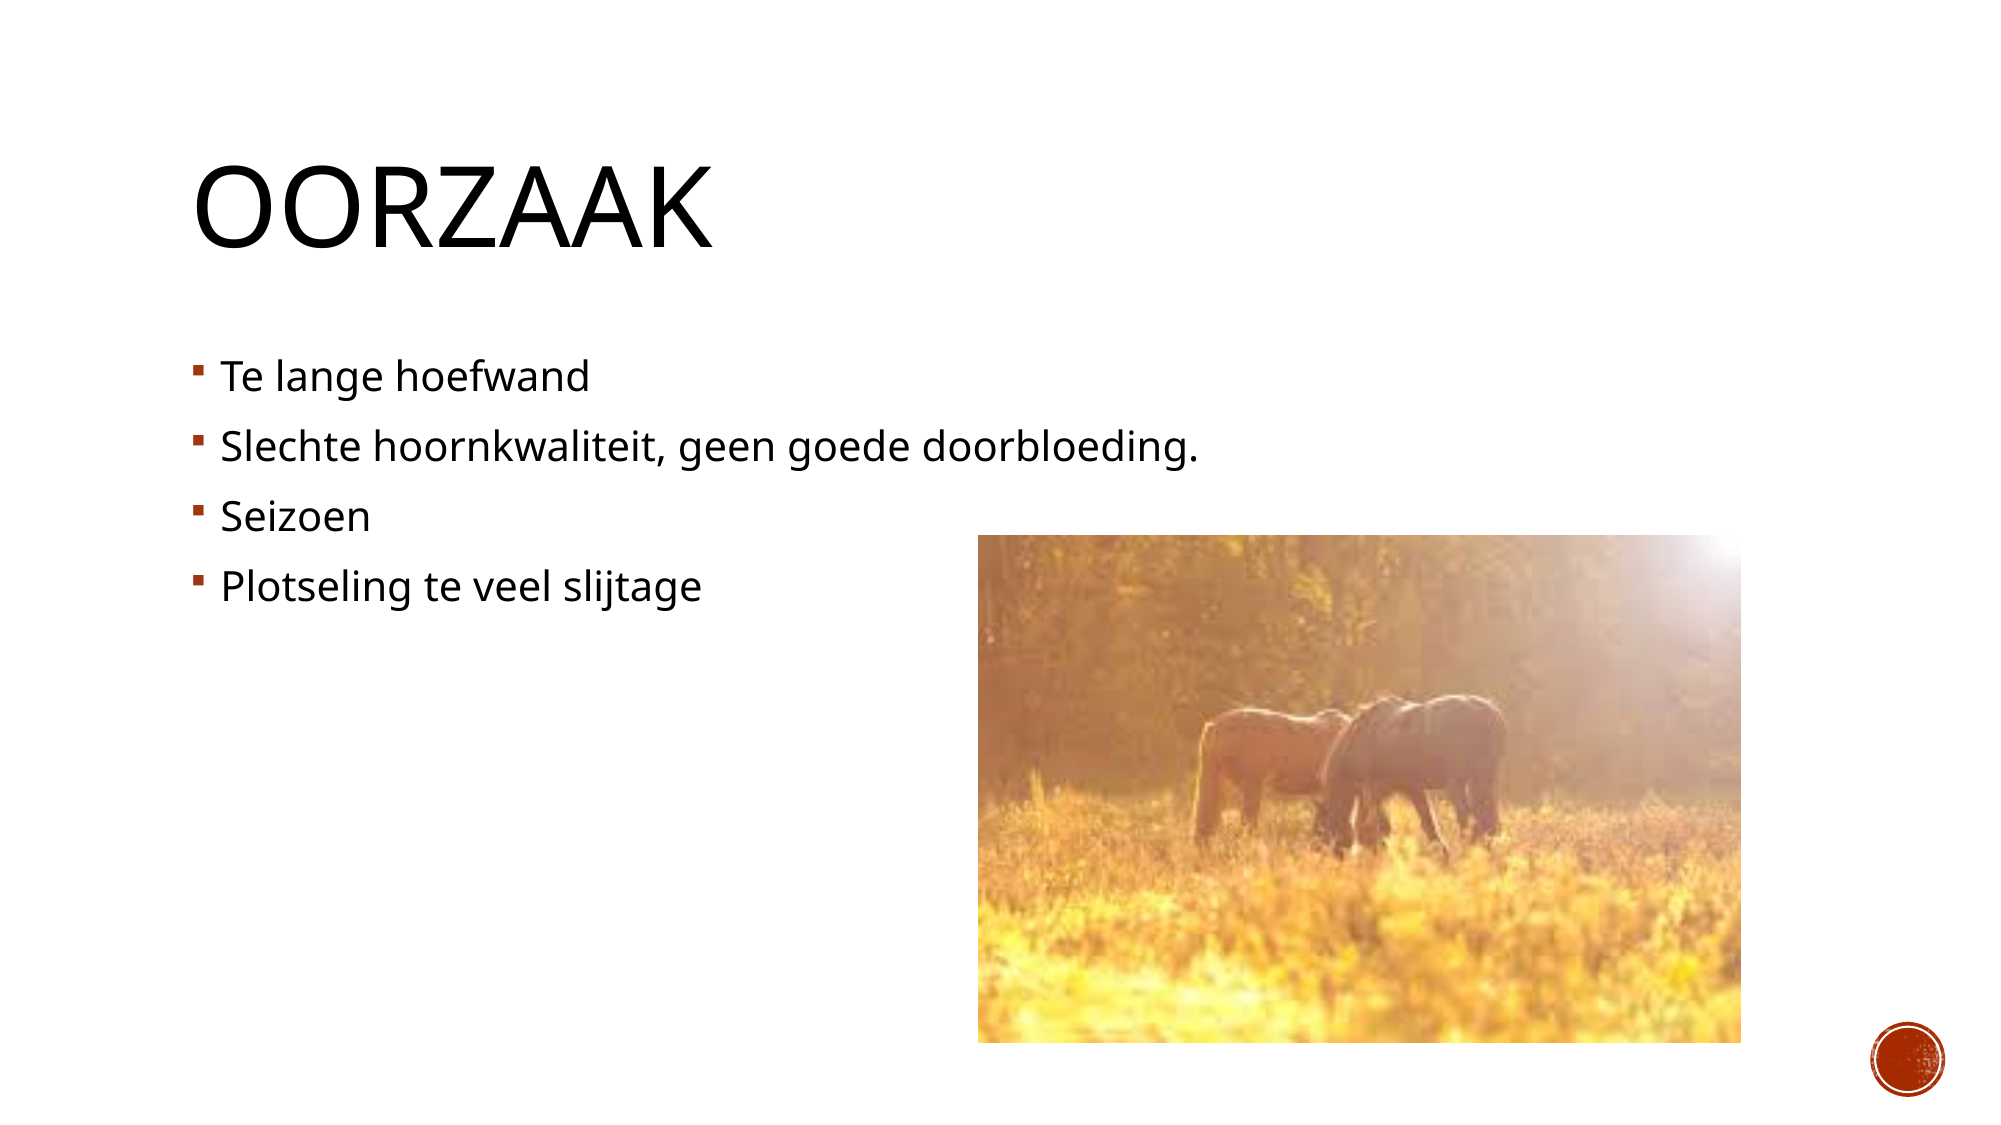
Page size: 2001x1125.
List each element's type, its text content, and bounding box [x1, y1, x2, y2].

title oorzaak [175, 79, 1826, 344]
list Te lange hoefwand Slechte hoornkwaliteit, geen goede doorbloeding. Seizoen Plotseling te veel slijtage [175, 348, 1826, 1013]
picture [978, 535, 1741, 1043]
